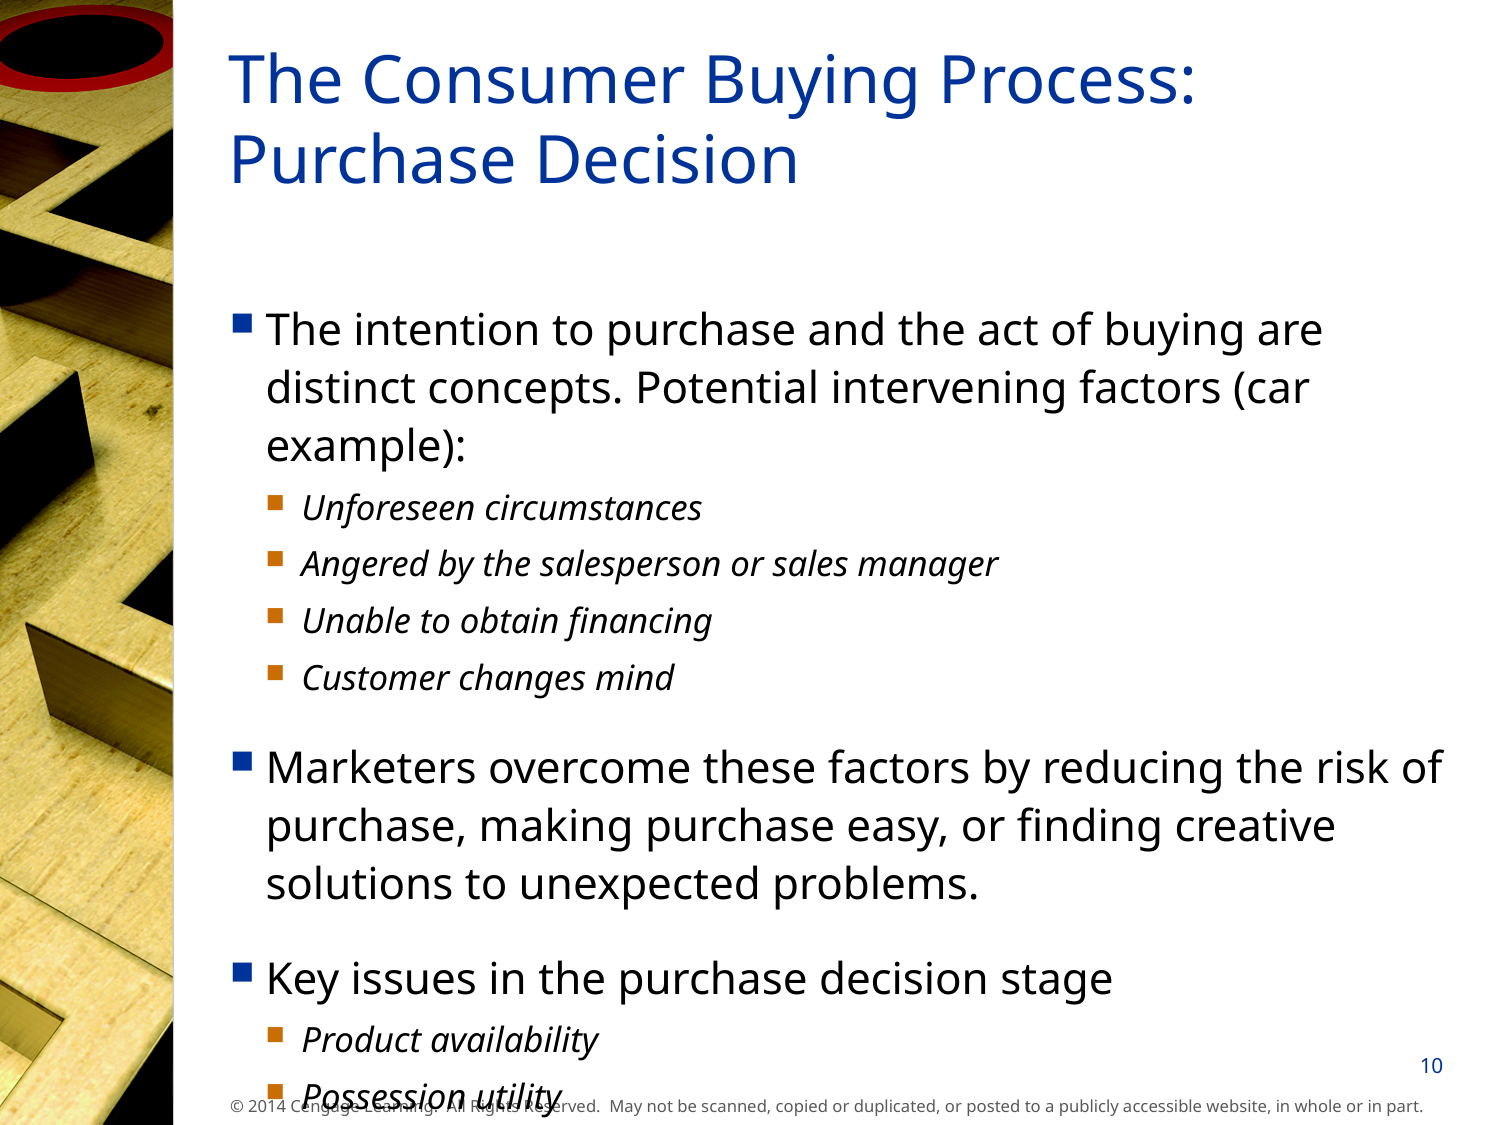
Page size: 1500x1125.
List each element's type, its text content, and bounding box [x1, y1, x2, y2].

slide_number 10 [1386, 1037, 1478, 1097]
list The intention to purchase and the act of buying are distinct concepts. Potential intervening factors (car example): Unforeseen circumstances Angered by the salesperson or sales manager Unable to obtain financing Customer changes mind Marketers overcome these factors by reducing the risk of purchase, making purchase easy, or finding creative solutions to unexpected problems. Key issues in the purchase decision stage Product availability Possession utility [215, 212, 1478, 1125]
picture [0, 0, 174, 1125]
title The Consumer Buying Process: Purchase Decision [213, 29, 1454, 213]
